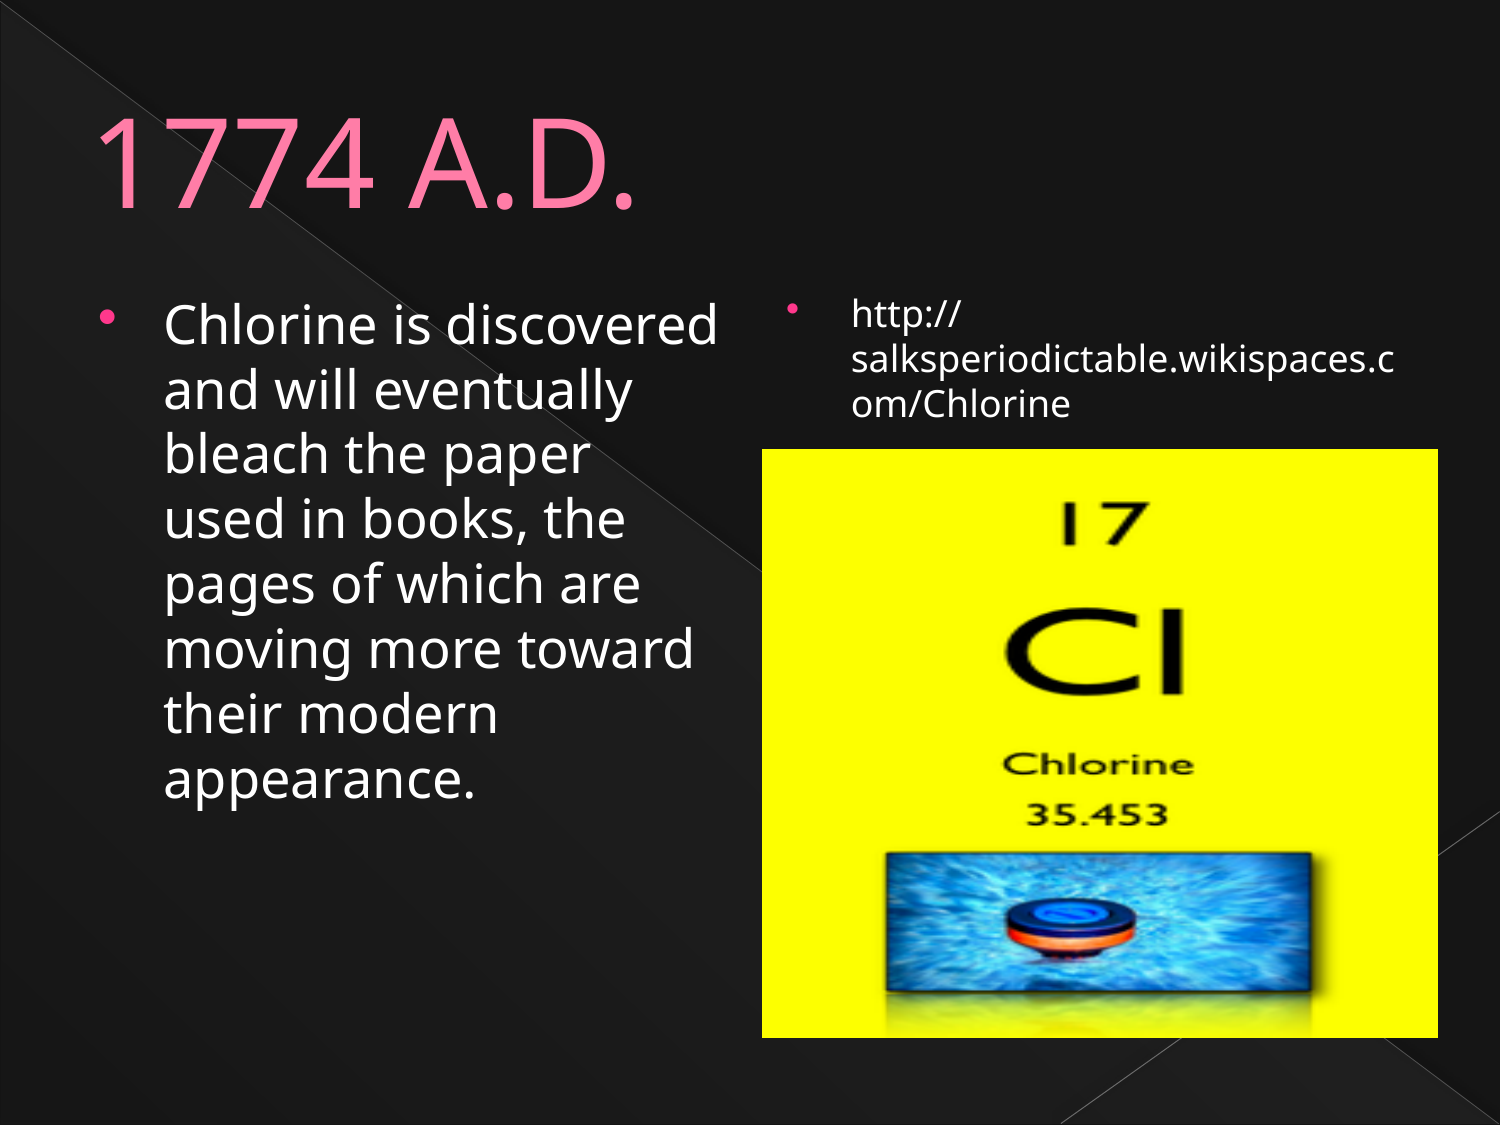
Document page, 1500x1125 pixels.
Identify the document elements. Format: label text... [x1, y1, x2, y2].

list http://salksperiodictable.wikispaces.com/Chlorine [762, 282, 1425, 437]
title 1774 A.D. [75, 43, 1425, 274]
picture [762, 449, 1438, 1038]
list Chlorine is discovered and will eventually bleach the paper used in books, the pages of which are moving more toward their modern appearance. [75, 282, 738, 1025]
